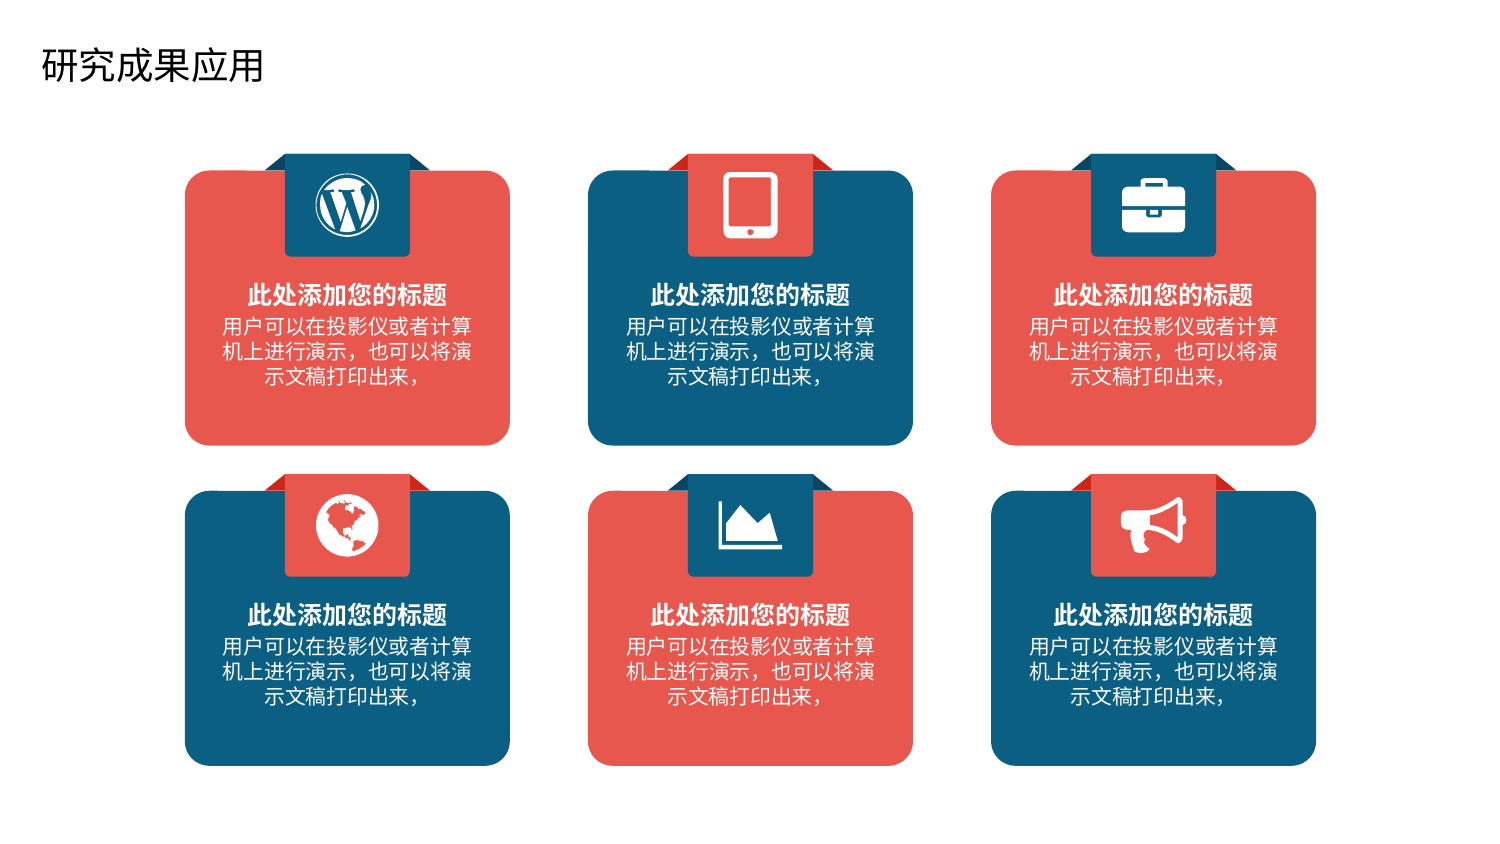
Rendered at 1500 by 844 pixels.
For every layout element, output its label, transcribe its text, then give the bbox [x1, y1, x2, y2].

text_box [667, 153, 834, 257]
text_box 此处添加您的标题 用户可以在投影仪或者计算机上进行演示，也可以将演示文稿打印出来， [215, 279, 480, 389]
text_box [667, 474, 834, 577]
text_box [586, 169, 915, 447]
text_box 此处添加您的标题 用户可以在投影仪或者计算机上进行演示，也可以将演示文稿打印出来， [618, 279, 883, 389]
text_box 此处添加您的标题 用户可以在投影仪或者计算机上进行演示，也可以将演示文稿打印出来， [1021, 279, 1286, 389]
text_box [1070, 153, 1237, 257]
text_box [990, 169, 1318, 447]
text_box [264, 153, 431, 257]
text_box 此处添加您的标题 用户可以在投影仪或者计算机上进行演示，也可以将演示文稿打印出来， [618, 599, 883, 709]
text_box [990, 489, 1318, 767]
text_box [183, 489, 511, 767]
text_box [586, 489, 915, 767]
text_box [264, 474, 431, 577]
text_box 此处添加您的标题 用户可以在投影仪或者计算机上进行演示，也可以将演示文稿打印出来， [1021, 599, 1286, 709]
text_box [1070, 474, 1237, 577]
text_box 此处添加您的标题 用户可以在投影仪或者计算机上进行演示，也可以将演示文稿打印出来， [215, 599, 480, 709]
text_box [183, 169, 511, 447]
